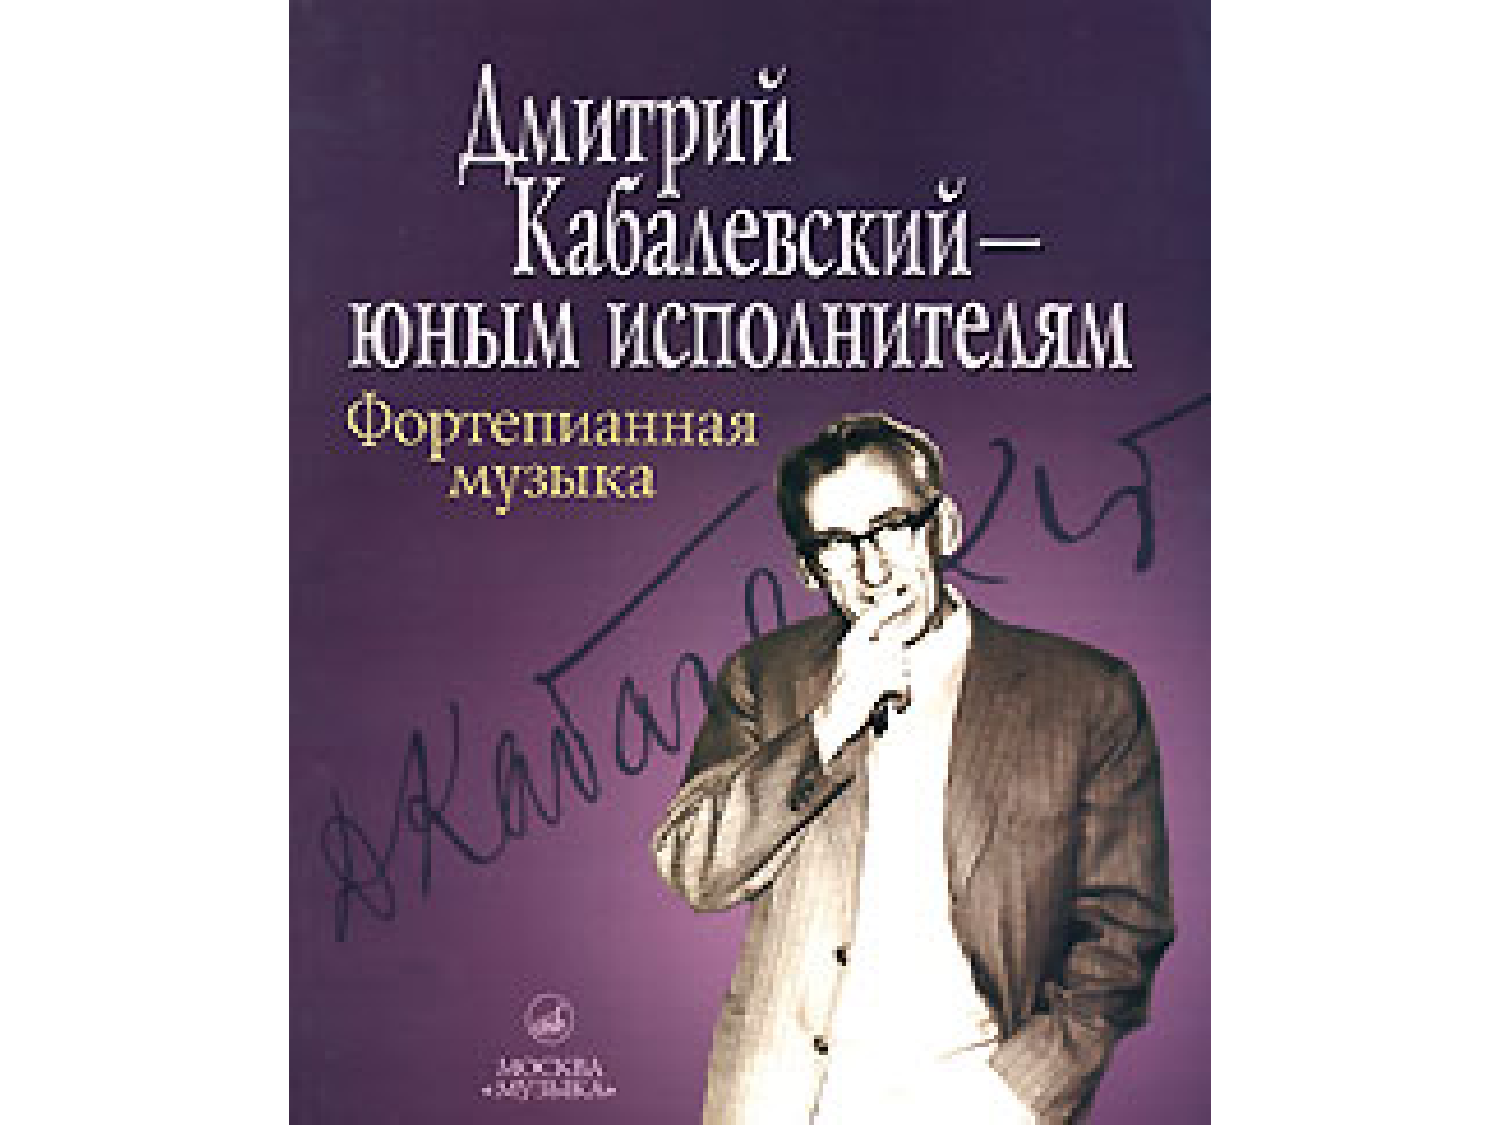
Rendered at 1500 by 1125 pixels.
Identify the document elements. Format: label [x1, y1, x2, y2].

picture [288, 0, 1211, 1125]
